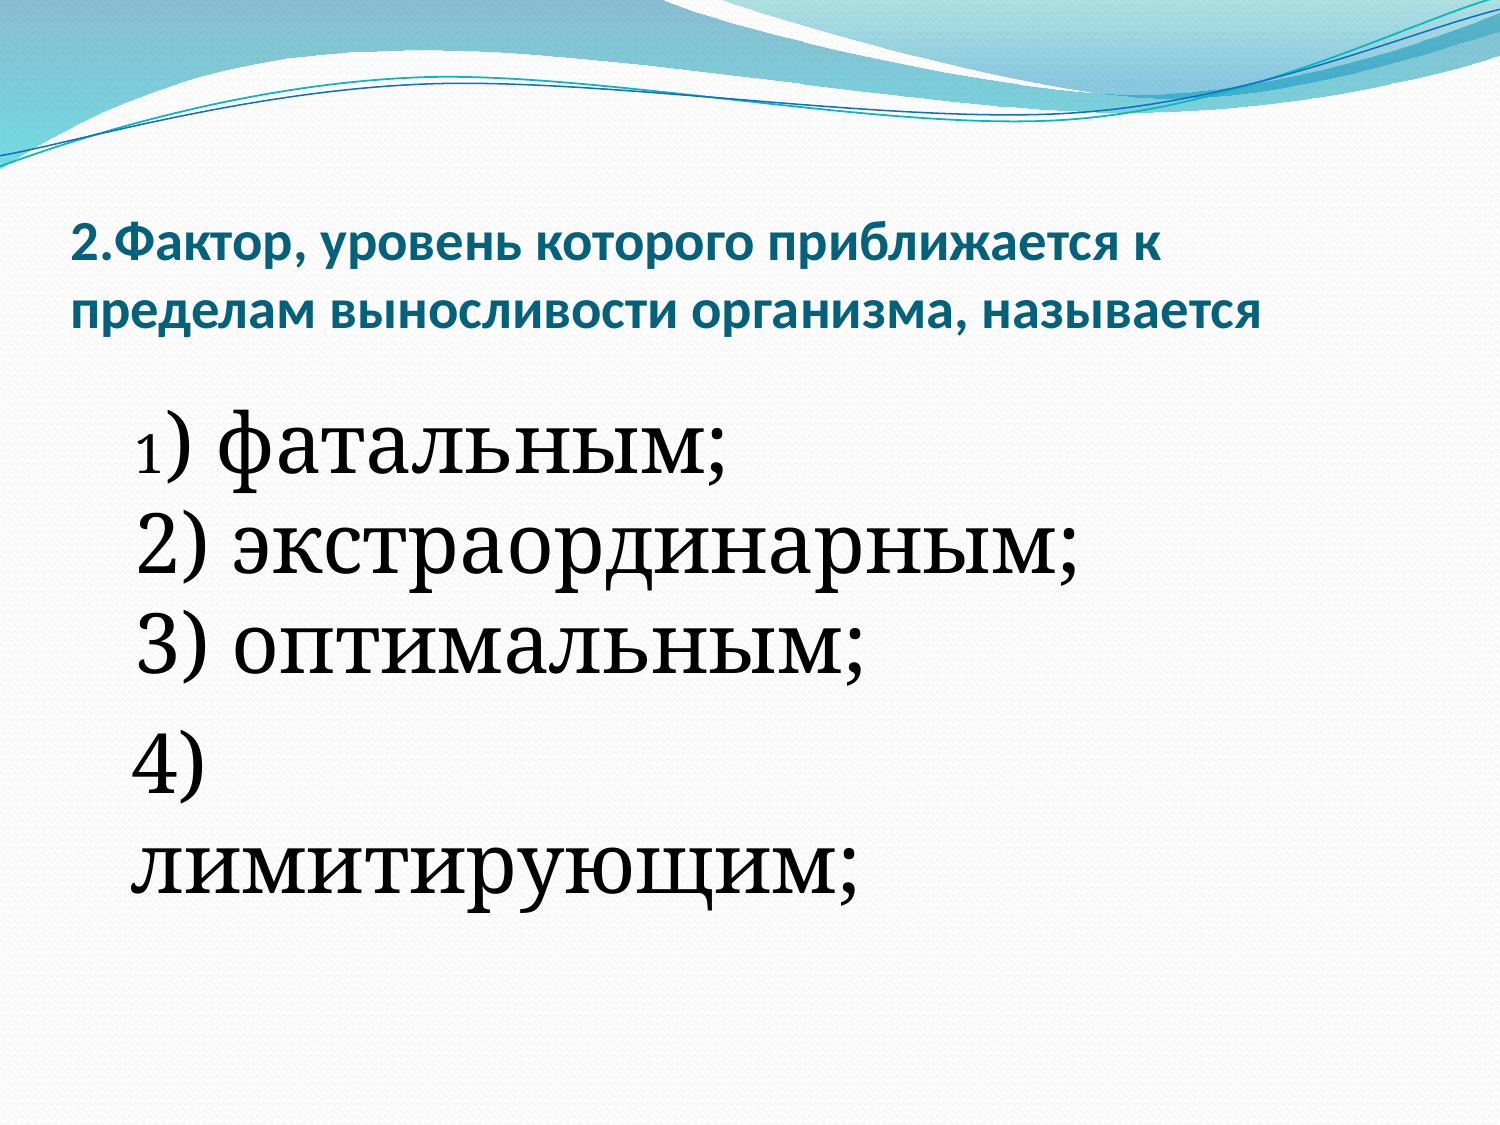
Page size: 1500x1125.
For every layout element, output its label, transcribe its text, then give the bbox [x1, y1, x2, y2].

text_box 4) лимитирующим; [117, 703, 926, 918]
title 2.Фактор, уровень которого приближается к пределам выносливости организма, называется [70, 152, 1421, 340]
list 1) фатальным; 2) экстраординарным; 3) оптимальным; [75, 317, 1425, 844]
